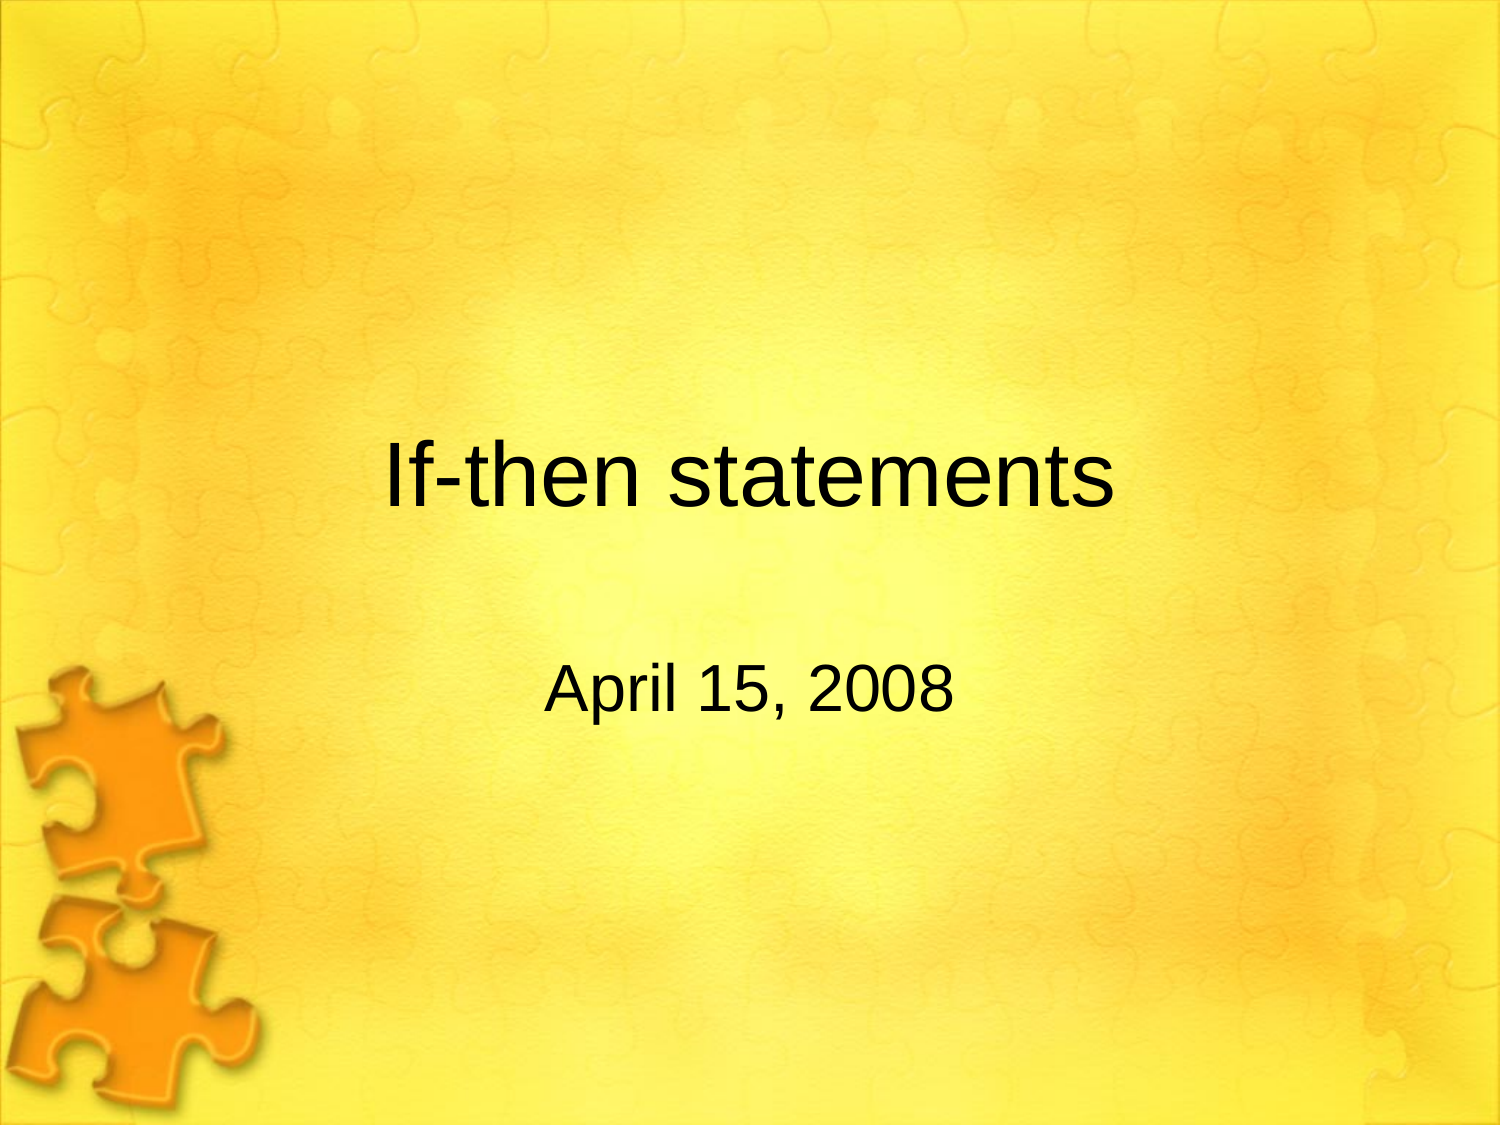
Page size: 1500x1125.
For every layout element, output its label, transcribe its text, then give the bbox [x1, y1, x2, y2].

subtitle April 15, 2008 [224, 637, 1276, 926]
picture [0, 0, 1500, 1125]
title If-then statements [112, 349, 1388, 591]
